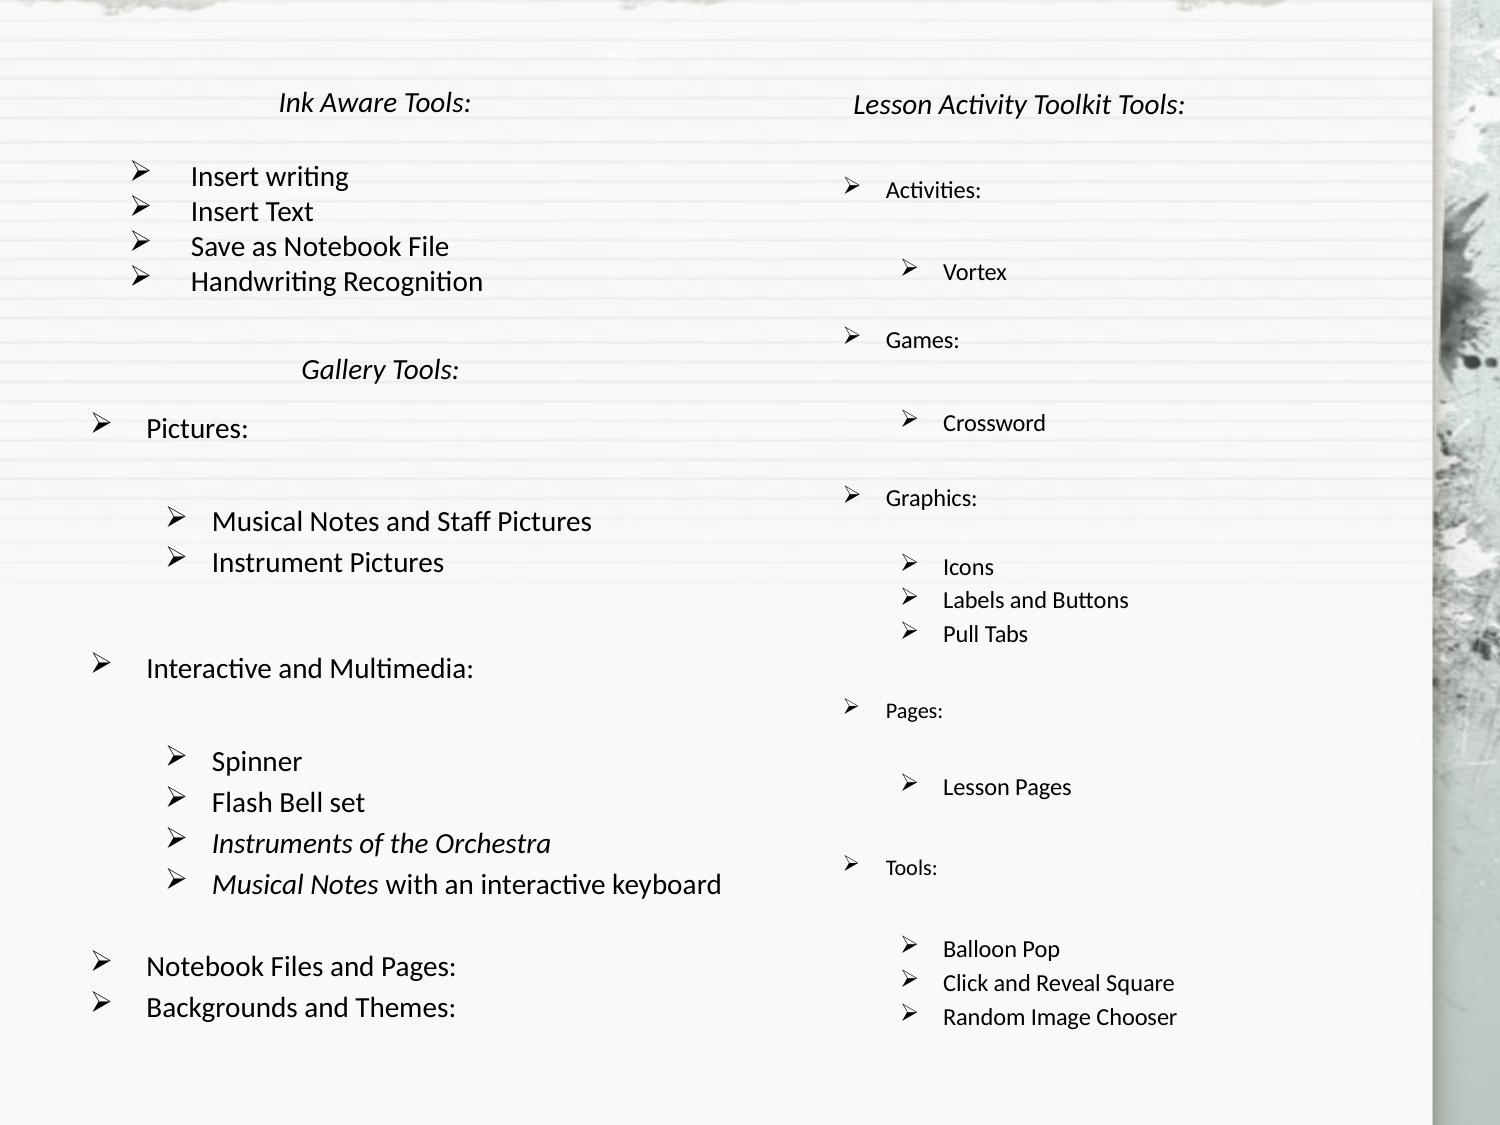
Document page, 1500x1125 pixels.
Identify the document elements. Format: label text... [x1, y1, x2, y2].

list Pictures: Musical Notes and Staff Pictures Instrument Pictures Interactive and Multimedia: Spinner Flash Bell set Instruments of the Orchestra Musical Notes with an interactive keyboard Notebook Files and Pages: Backgrounds and Themes: [75, 401, 827, 1050]
text_box Insert writing Insert Text Save as Notebook File Handwriting Recognition [75, 104, 700, 350]
text_box Ink Aware Tools: [263, 75, 497, 306]
picture [0, 0, 1500, 1125]
list Activities: Vortex Games: Crossword Graphics: Icons Labels and Buttons Pull Tabs Pages: Lesson Pages Tools: Balloon Pop Click and Reveal Square Random Image Chooser [827, 166, 1491, 1050]
list Gallery Tools: [49, 340, 713, 393]
list Lesson Activity Toolkit Tools: [827, 75, 1212, 129]
